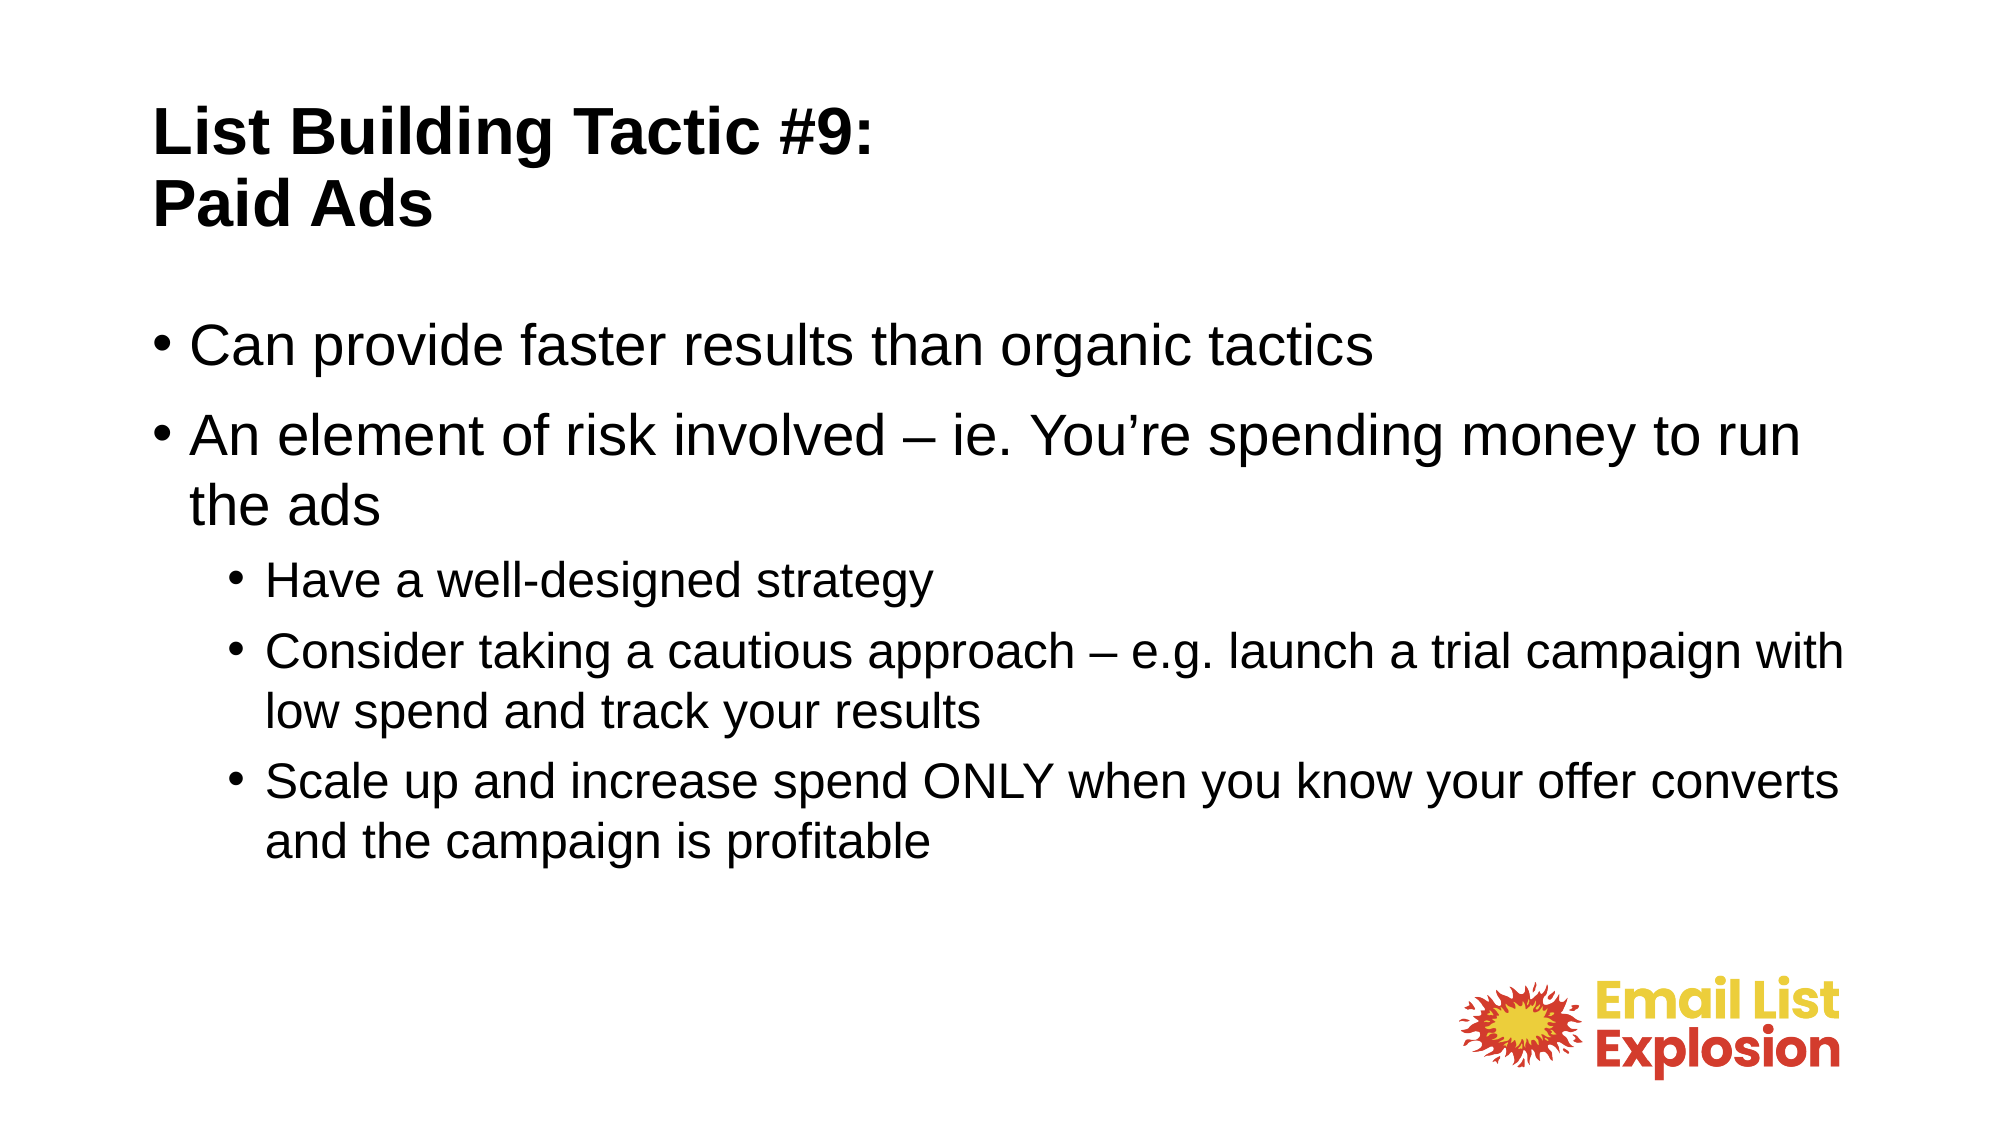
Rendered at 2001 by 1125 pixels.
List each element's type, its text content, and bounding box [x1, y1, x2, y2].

title List Building Tactic #9: Paid Ads [137, 59, 1863, 278]
list Can provide faster results than organic tactics An element of risk involved – ie. You’re spending money to run the ads Have a well-designed strategy Consider taking a cautious approach – e.g. launch a trial campaign with low spend and track your results Scale up and increase spend ONLY when you know your offer converts and the campaign is profitable [137, 299, 1863, 1014]
picture [1448, 1014, 1849, 1103]
